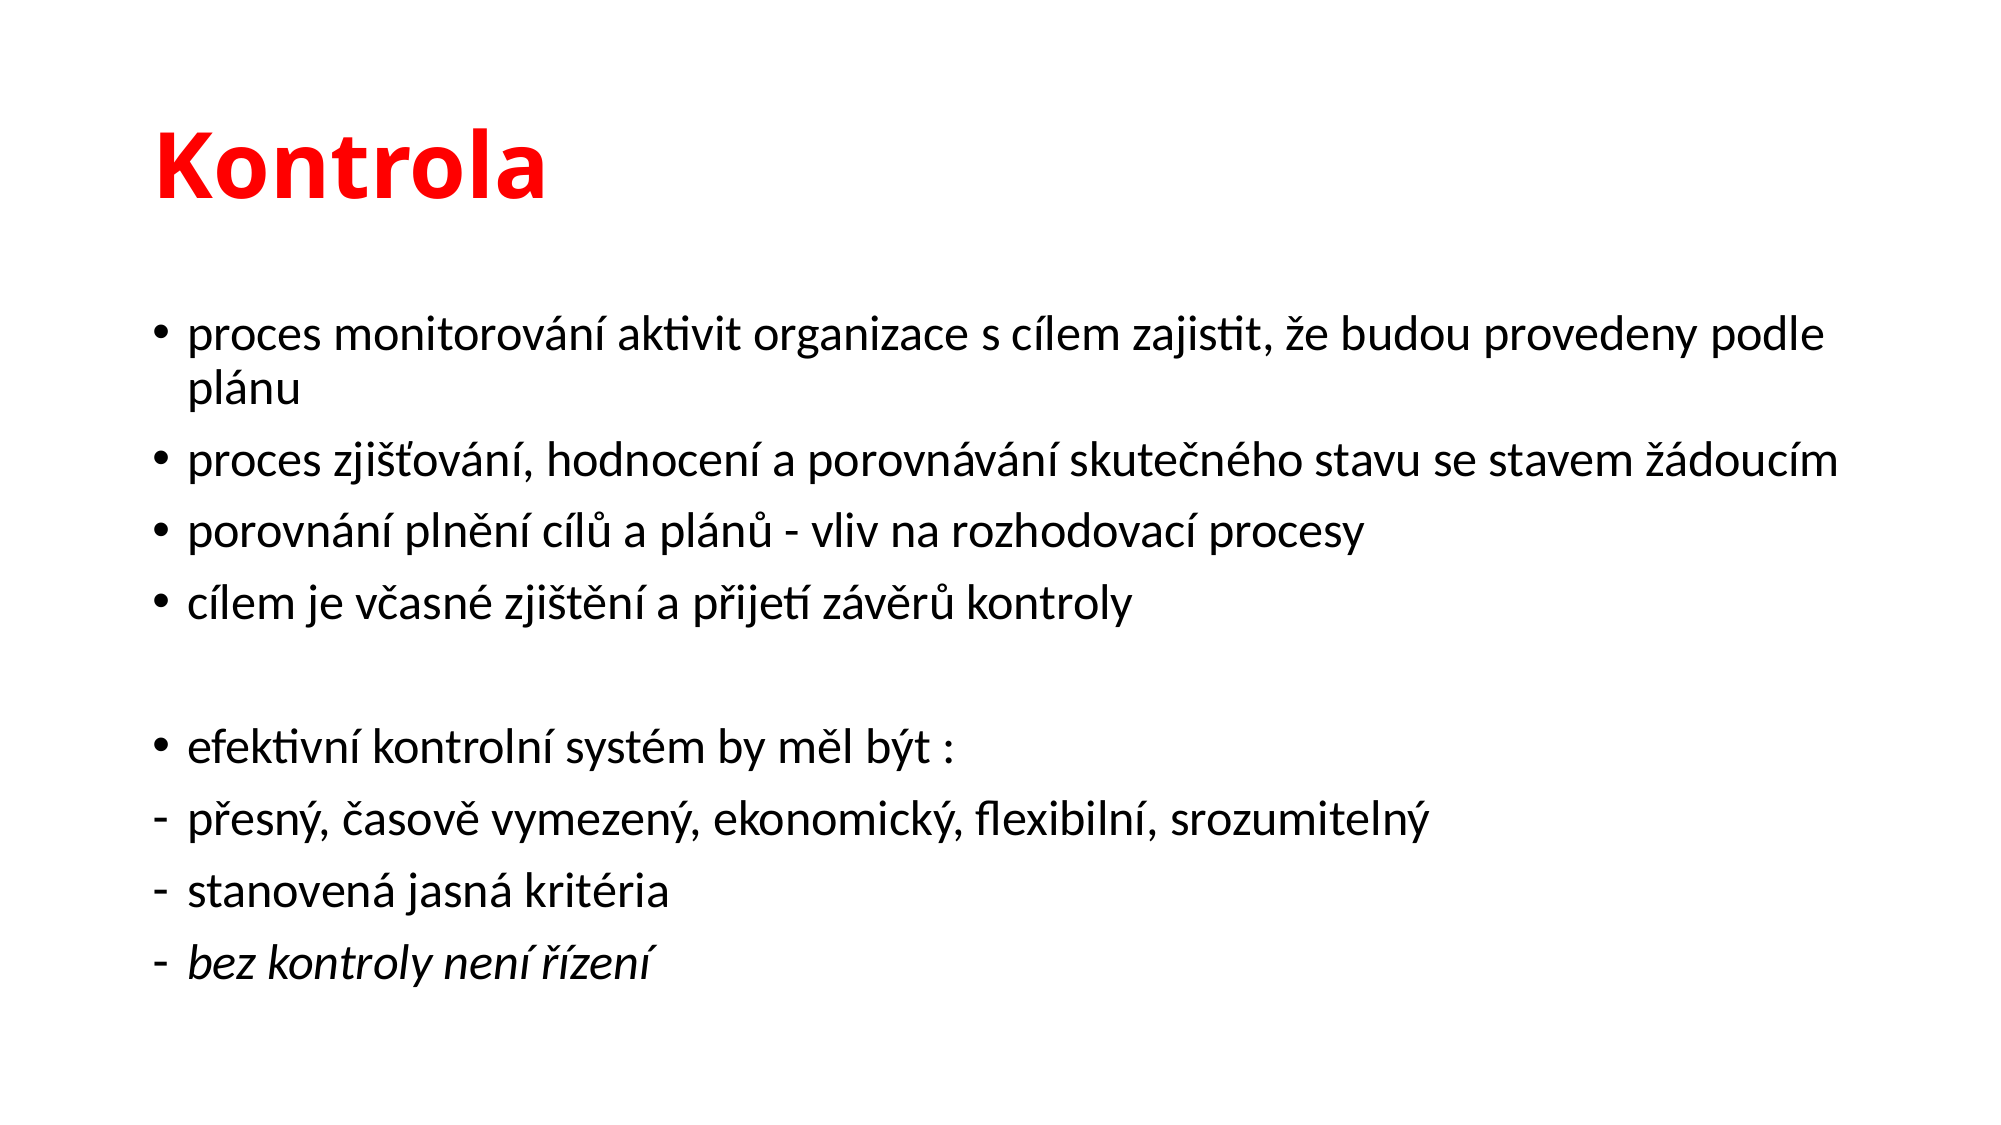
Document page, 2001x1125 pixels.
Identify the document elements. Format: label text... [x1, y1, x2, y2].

title Kontrola [137, 59, 1863, 278]
list proces monitorování aktivit organizace s cílem zajistit, že budou provedeny podle plánu proces zjišťování, hodnocení a porovnávání skutečného stavu se stavem žádoucím porovnání plnění cílů a plánů - vliv na rozhodovací procesy cílem je včasné zjištění a přijetí závěrů kontroly efektivní kontrolní systém by měl být : přesný, časově vymezený, ekonomický, flexibilní, srozumitelný stanovená jasná kritéria bez kontroly není řízení [137, 299, 1863, 1014]
